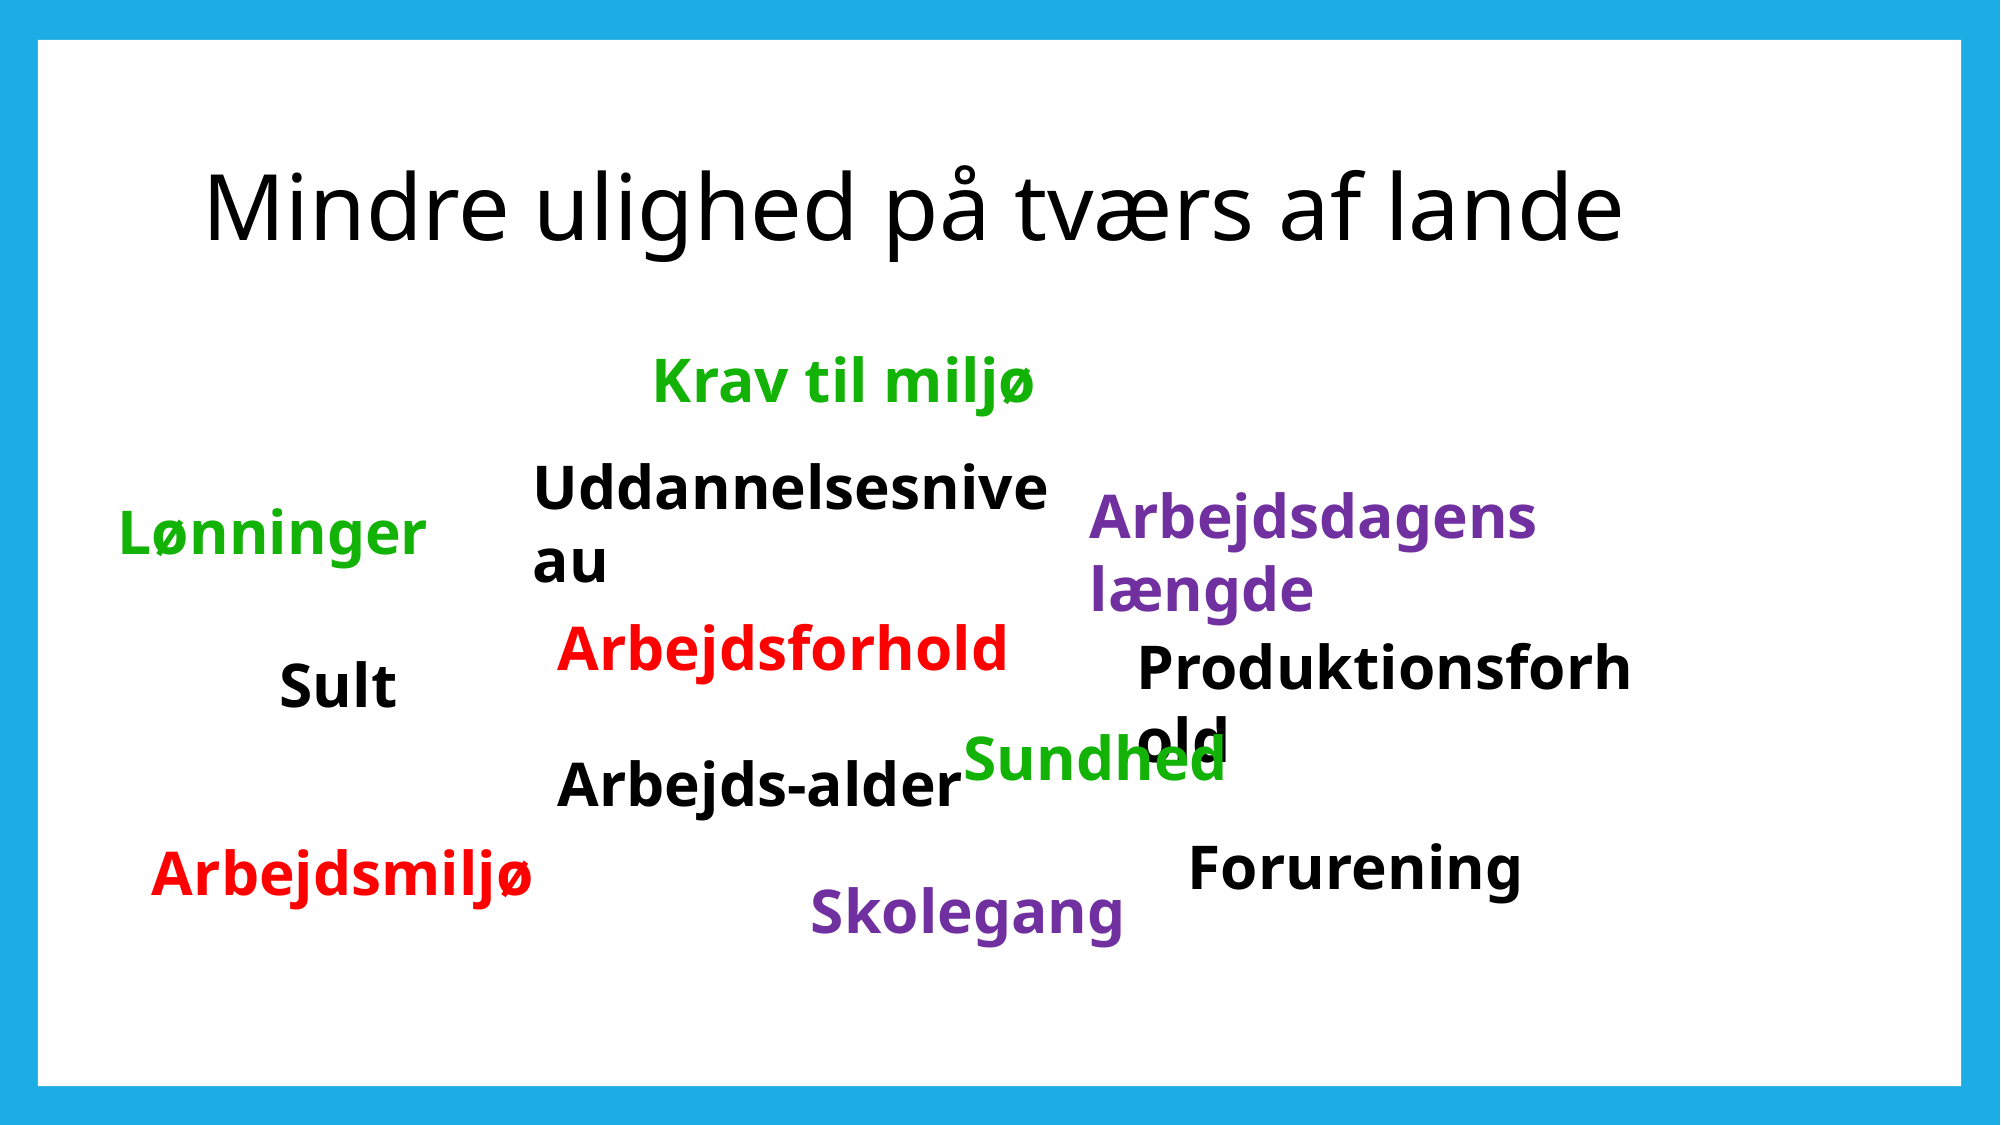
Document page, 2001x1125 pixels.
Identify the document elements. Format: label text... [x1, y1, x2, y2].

text_box Produktionsforhold [1121, 621, 1678, 782]
text_box Sult [264, 639, 821, 728]
text_box Arbejds-alder [543, 739, 1099, 827]
text_box Krav til miljø [637, 335, 1193, 423]
text_box Arbejdsforhold [543, 603, 1099, 691]
text_box Arbejdsdagens længde [1074, 470, 1768, 631]
text_box Skolegang [796, 865, 1352, 954]
text_box Arbejdsmiljø [137, 827, 693, 915]
text_box Lønninger [102, 487, 659, 575]
text_box Forurening [1173, 821, 1729, 909]
title Mindre ulighed på tværs af lande [187, 99, 1808, 323]
text_box Uddannelsesniveau [517, 441, 1074, 602]
text_box Sundhed [949, 712, 1505, 801]
